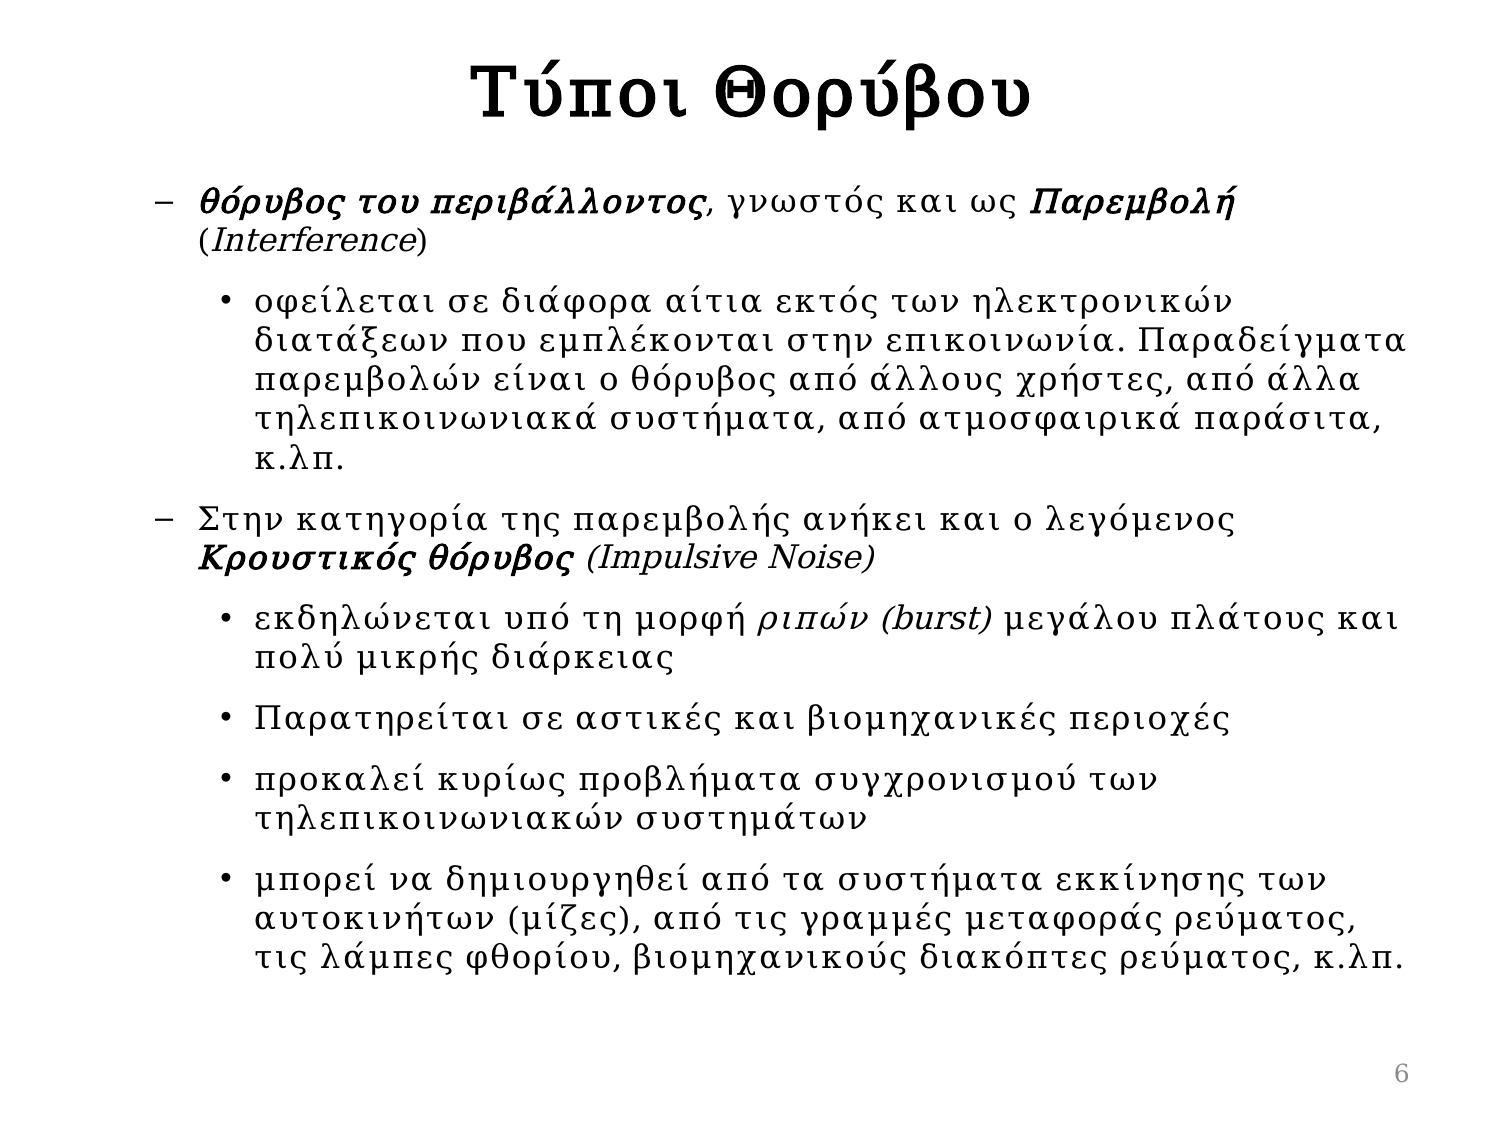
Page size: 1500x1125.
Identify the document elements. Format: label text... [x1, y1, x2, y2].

slide_number 6 [1222, 1042, 1425, 1103]
title Τύποι Θορύβου [75, 19, 1425, 159]
list θόρυβος του περιβάλλοντος, γνωστός και ως Παρεμβολή (Interference) οφείλεται σε διάφορα αίτια εκτός των ηλεκτρονικών διατάξεων που εμπλέκονται στην επικοινωνία. Παραδείγματα παρεμβολών είναι ο θόρυβος από άλλους χρήστες, από άλλα τηλεπικοινωνιακά συστήματα, από ατμοσφαιρικά παράσιτα, κ.λπ. Στην κατηγορία της παρεμβολής ανήκει και ο λεγόμενος Κρουστικός θόρυβος (Impulsive Noise) εκδηλώνεται υπό τη μορφή ριπών (burst) μεγάλου πλάτους και πολύ μικρής διάρκειας Παρατηρείται σε αστικές και βιομηχανικές περιοχές προκαλεί κυρίως προβλήματα συγχρονισμού των τηλεπικοινωνιακών συστημάτων μπορεί να δημιουργηθεί από τα συστή­ματα εκκίνησης των αυτοκινήτων (μίζες), από τις γραμμές μεταφοράς ρεύ­ματος, τις λάμπες φθορίου, βιομηχανικούς διακόπτες ρεύματος, κ.λπ. [75, 172, 1425, 1024]
